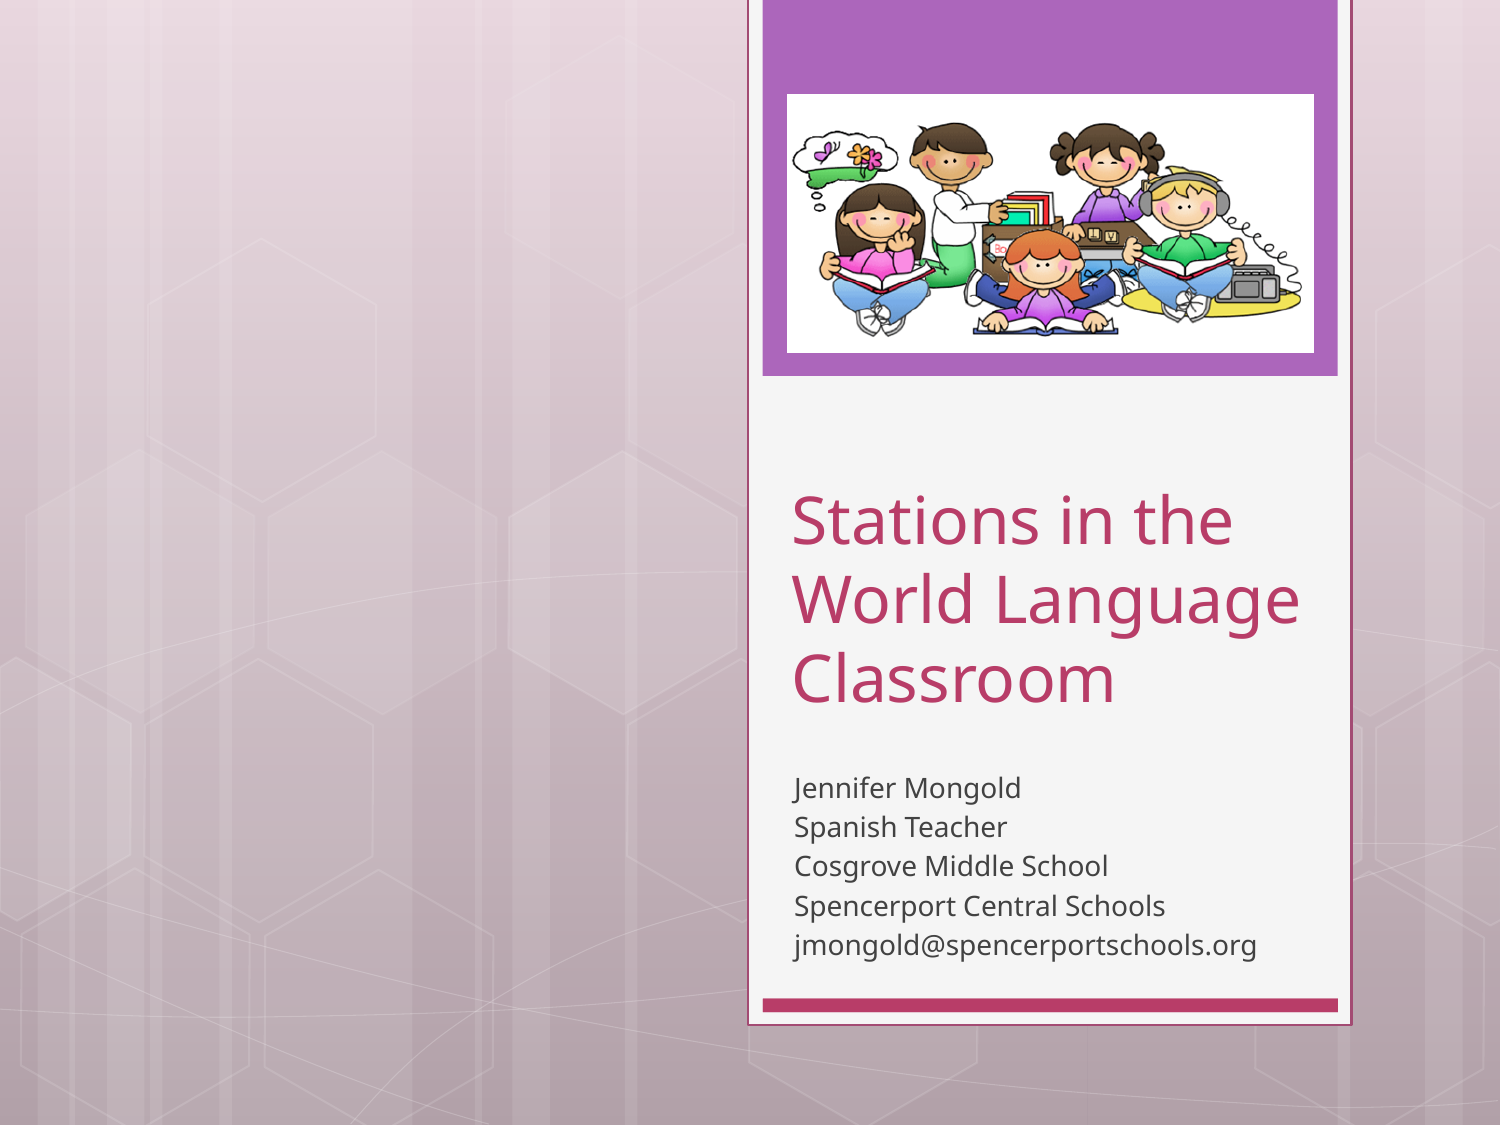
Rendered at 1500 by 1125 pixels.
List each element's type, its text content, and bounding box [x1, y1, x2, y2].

subtitle Jennifer Mongold Spanish Teacher Cosgrove Middle School Spencerport Central Schools jmongold@spencerportschools.org [779, 762, 1323, 970]
picture [787, 93, 1314, 353]
title Stations in the World Language Classroom [776, 444, 1320, 724]
